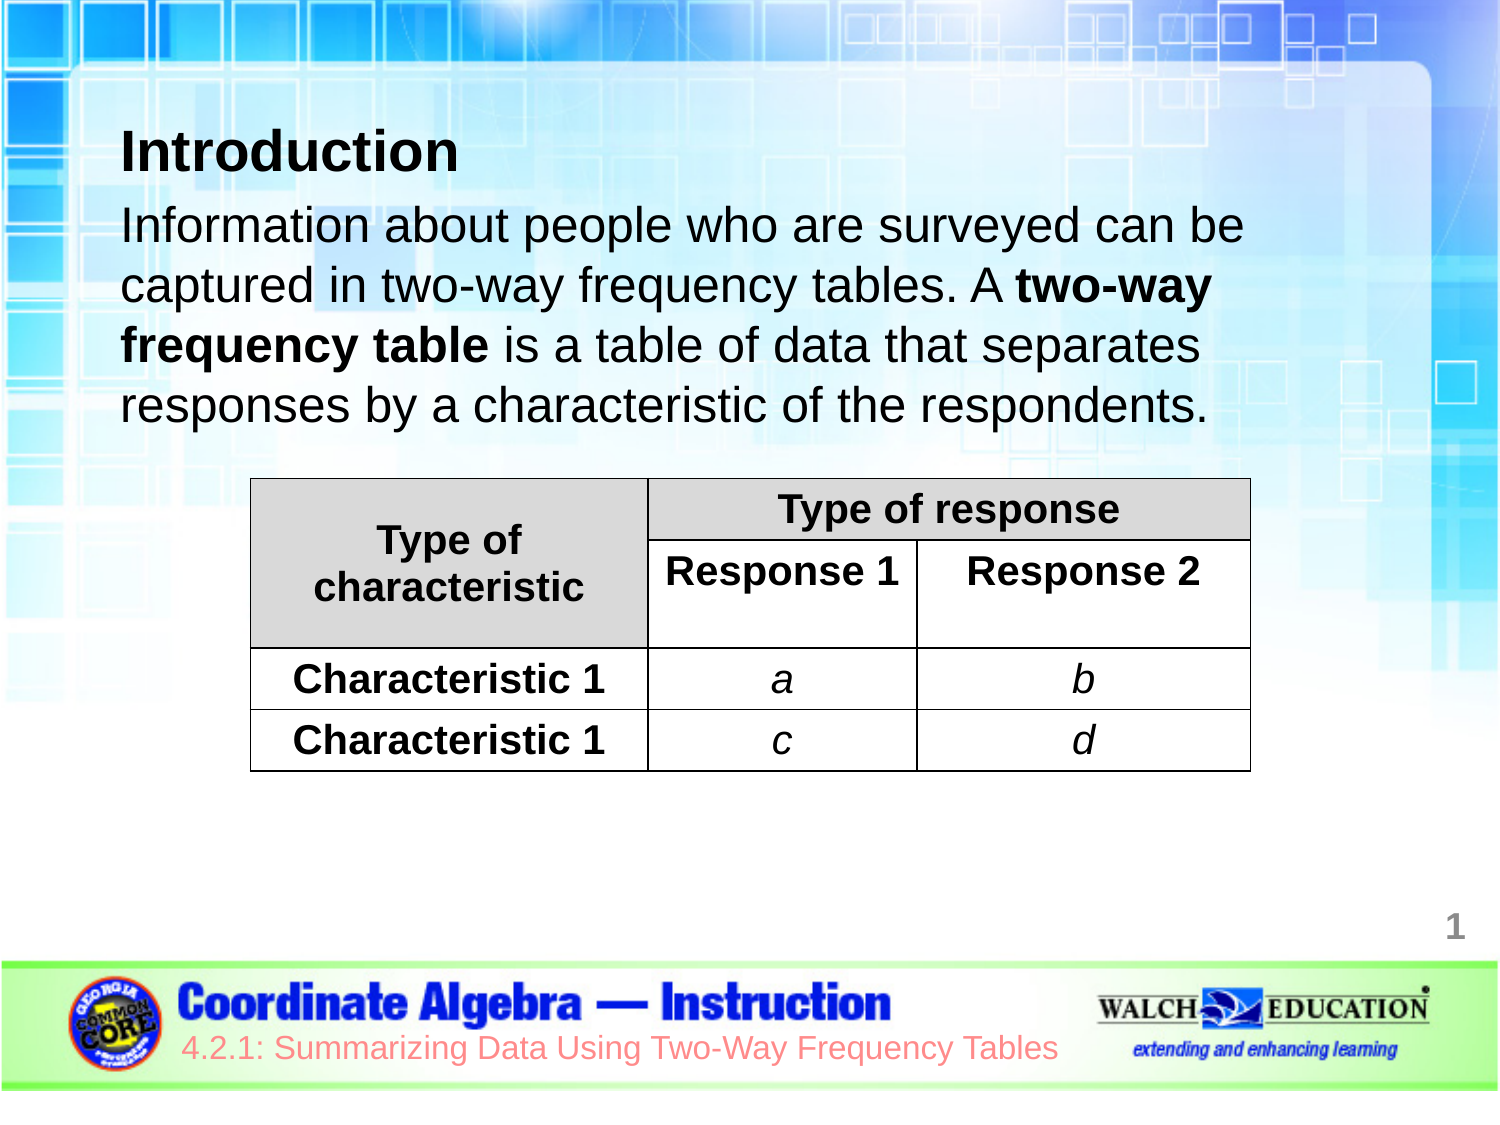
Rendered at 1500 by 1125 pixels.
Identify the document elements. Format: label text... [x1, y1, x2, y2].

table_cell Response 2 [918, 541, 1250, 647]
table_cell d [918, 710, 1250, 770]
table_header Type of characteristic [251, 479, 647, 647]
footer 4.2.1: Summarizing Data Using Two-Way Frequency Tables [166, 1024, 1080, 1069]
table_cell a [649, 649, 916, 709]
slide_number 1 [1361, 901, 1481, 949]
table_cell Response 1 [649, 541, 916, 647]
table_header Type of response [649, 479, 1250, 539]
subtitle Introduction Information about people who are surveyed can be captured in two-way frequency tables. A two-way frequency table is a table of data that separates responses by a characteristic of the respondents. [105, 105, 1414, 925]
table_cell b [918, 649, 1250, 709]
picture [1, 0, 1500, 1091]
table_cell Characteristic 1 [251, 710, 647, 770]
table_cell Characteristic 1 [251, 649, 647, 709]
table_cell c [649, 710, 916, 770]
